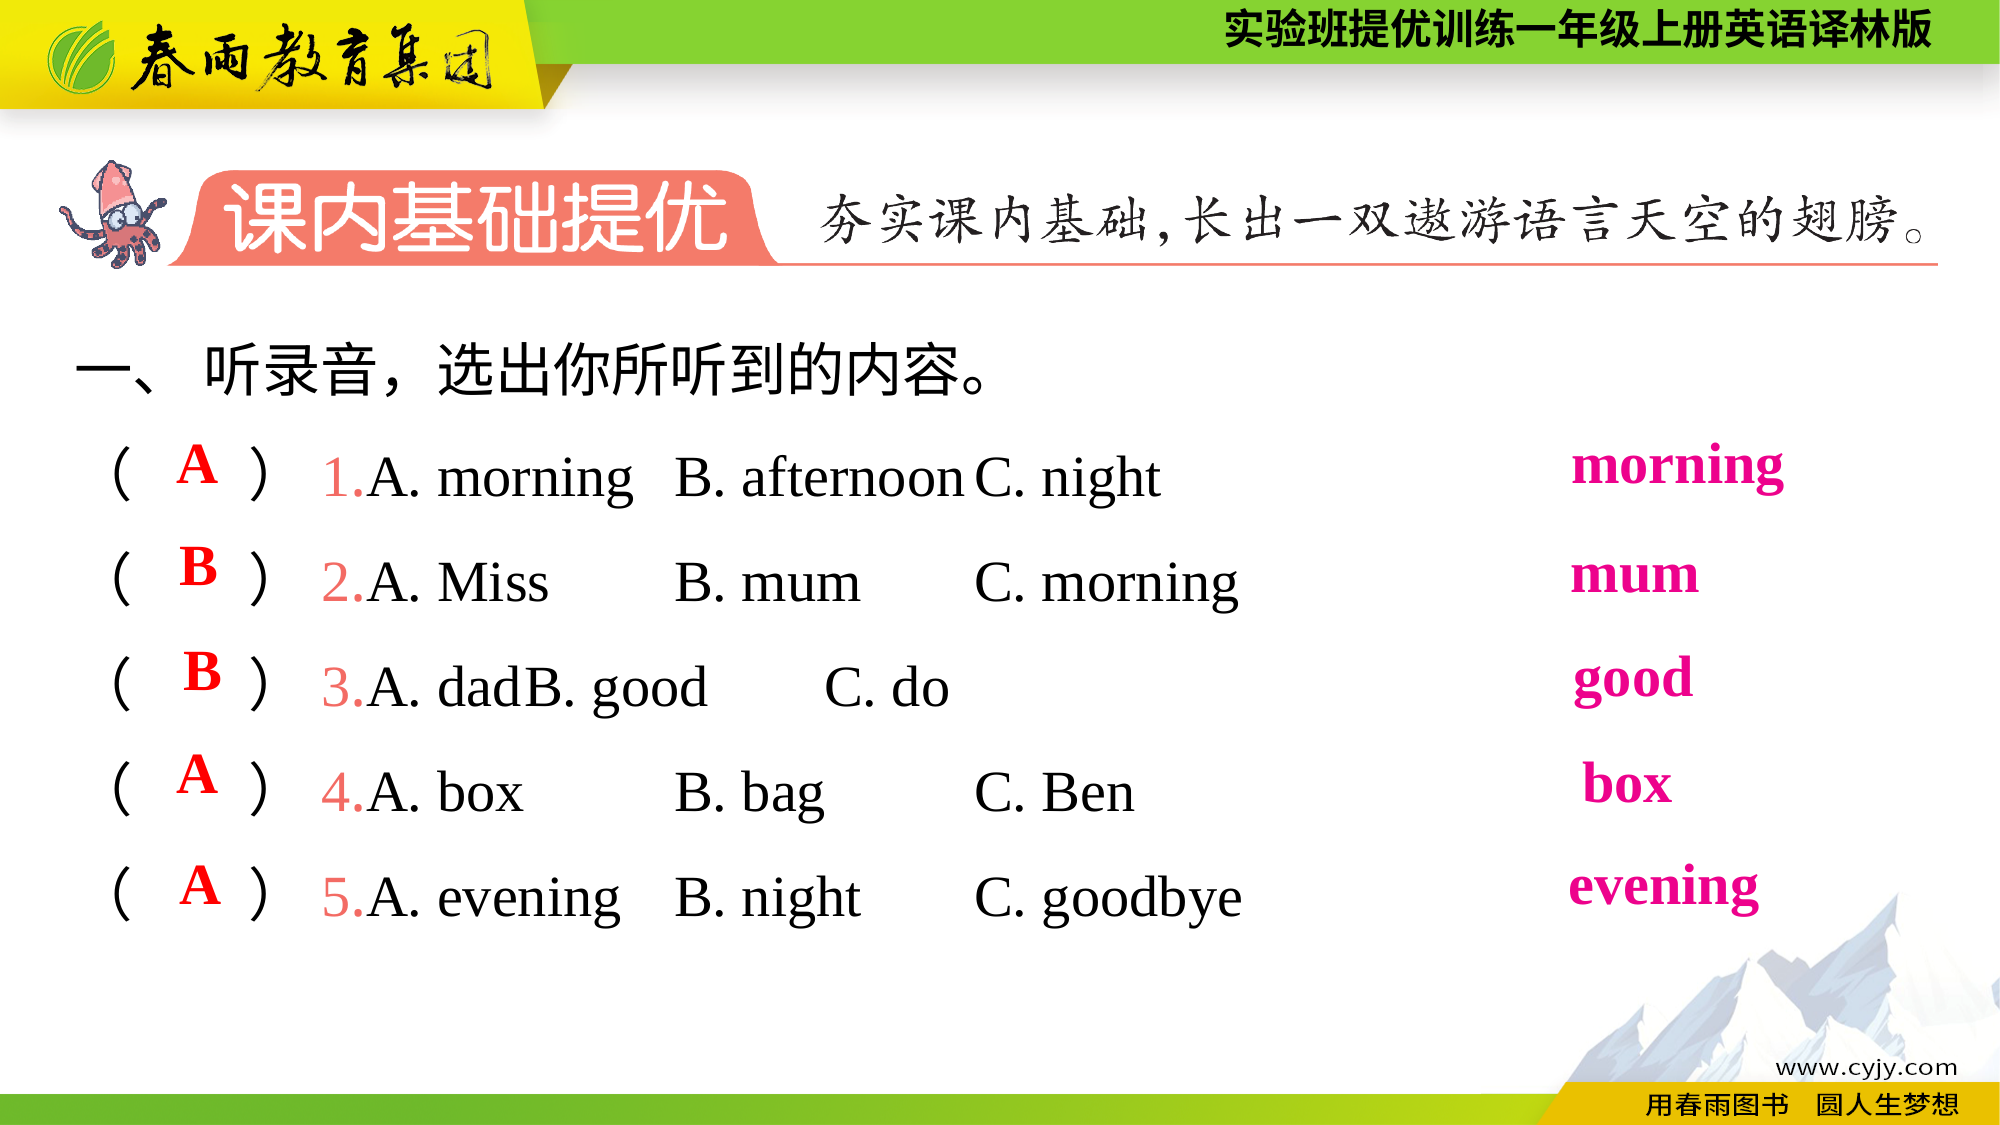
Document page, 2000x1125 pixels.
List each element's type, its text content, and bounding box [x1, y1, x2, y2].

text_box A [161, 417, 234, 503]
picture [0, 0, 2000, 1125]
text_box B [169, 624, 238, 710]
text_box A [164, 838, 237, 924]
text_box A [161, 727, 234, 813]
text_box good [1558, 630, 1709, 715]
text_box mum [1556, 527, 1716, 612]
list 一、 听录音，选出你所听到的内容。 （ ）1.A. morning B. afternoon C. night （ ）2.A. Miss B. mum C. morning （ ）3.A. dad B. good C. do （ ）4.A. box B. bag C. Ben （ ）5.A. evening B. night C. goodbye [59, 290, 1944, 943]
text_box morning [1556, 417, 1801, 503]
text_box box [1567, 736, 1689, 822]
text_box B [164, 519, 234, 605]
text_box evening [1553, 838, 1775, 924]
